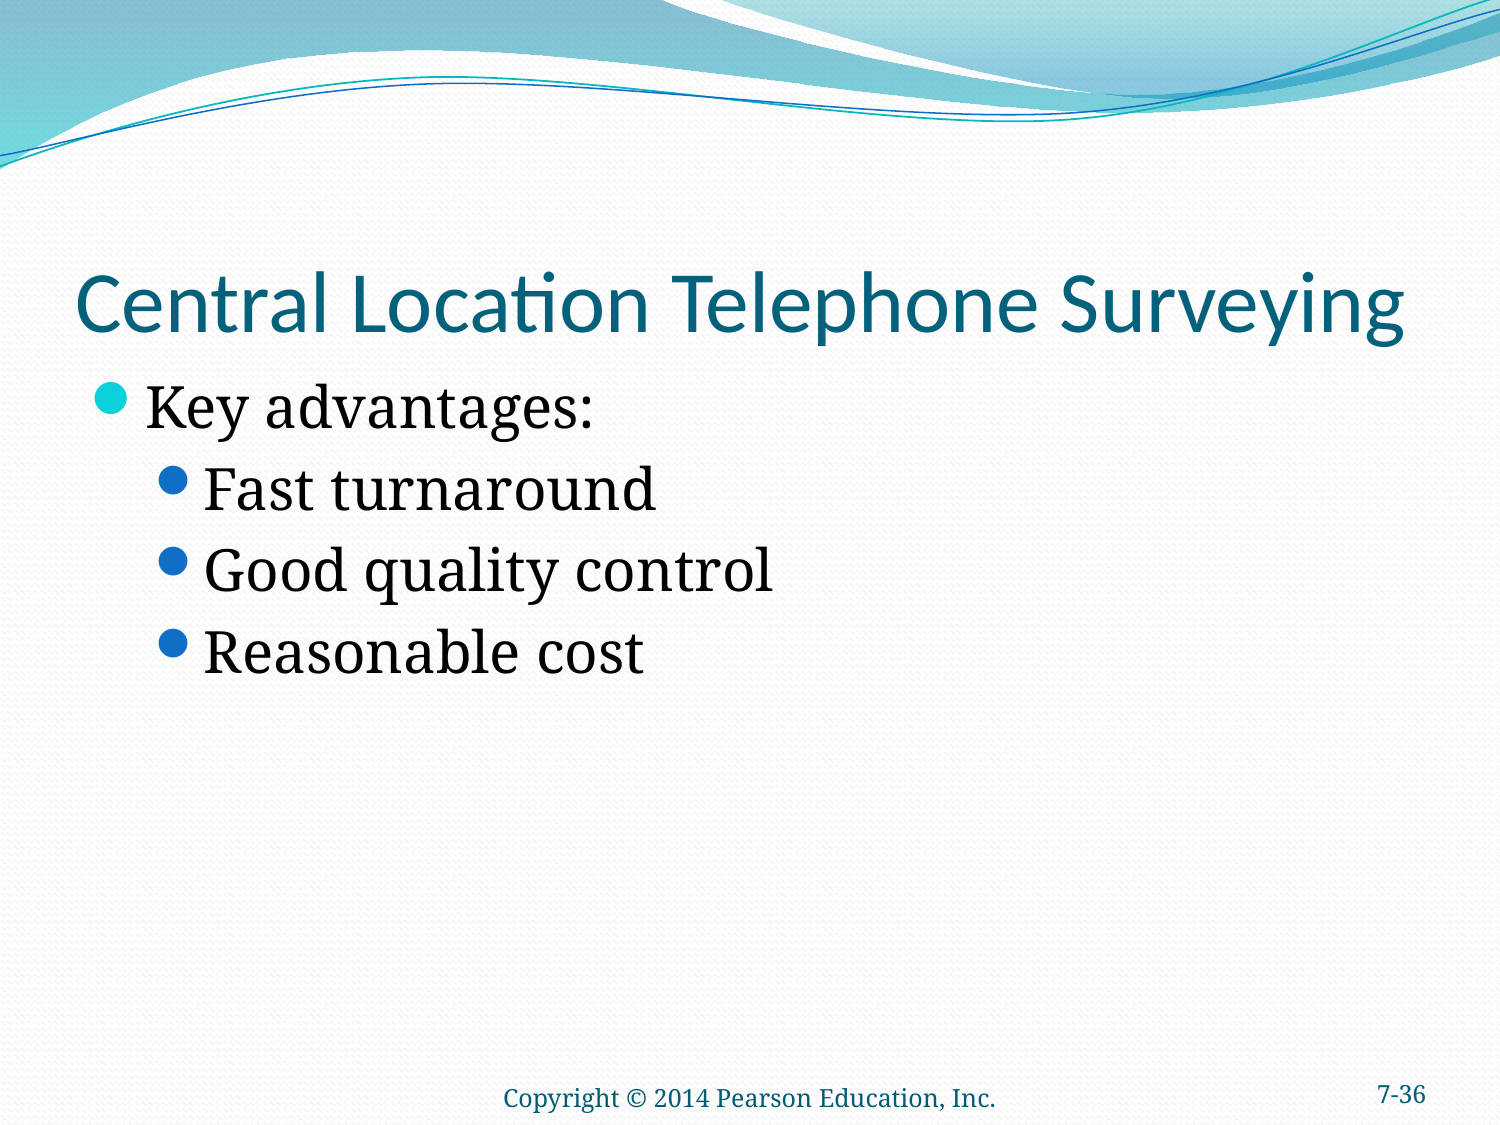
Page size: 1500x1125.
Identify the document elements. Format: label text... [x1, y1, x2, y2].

list Key advantages: Fast turnaround Good quality control Reasonable cost [74, 362, 1426, 1083]
title Central Location Telephone Surveying [74, 162, 1426, 351]
